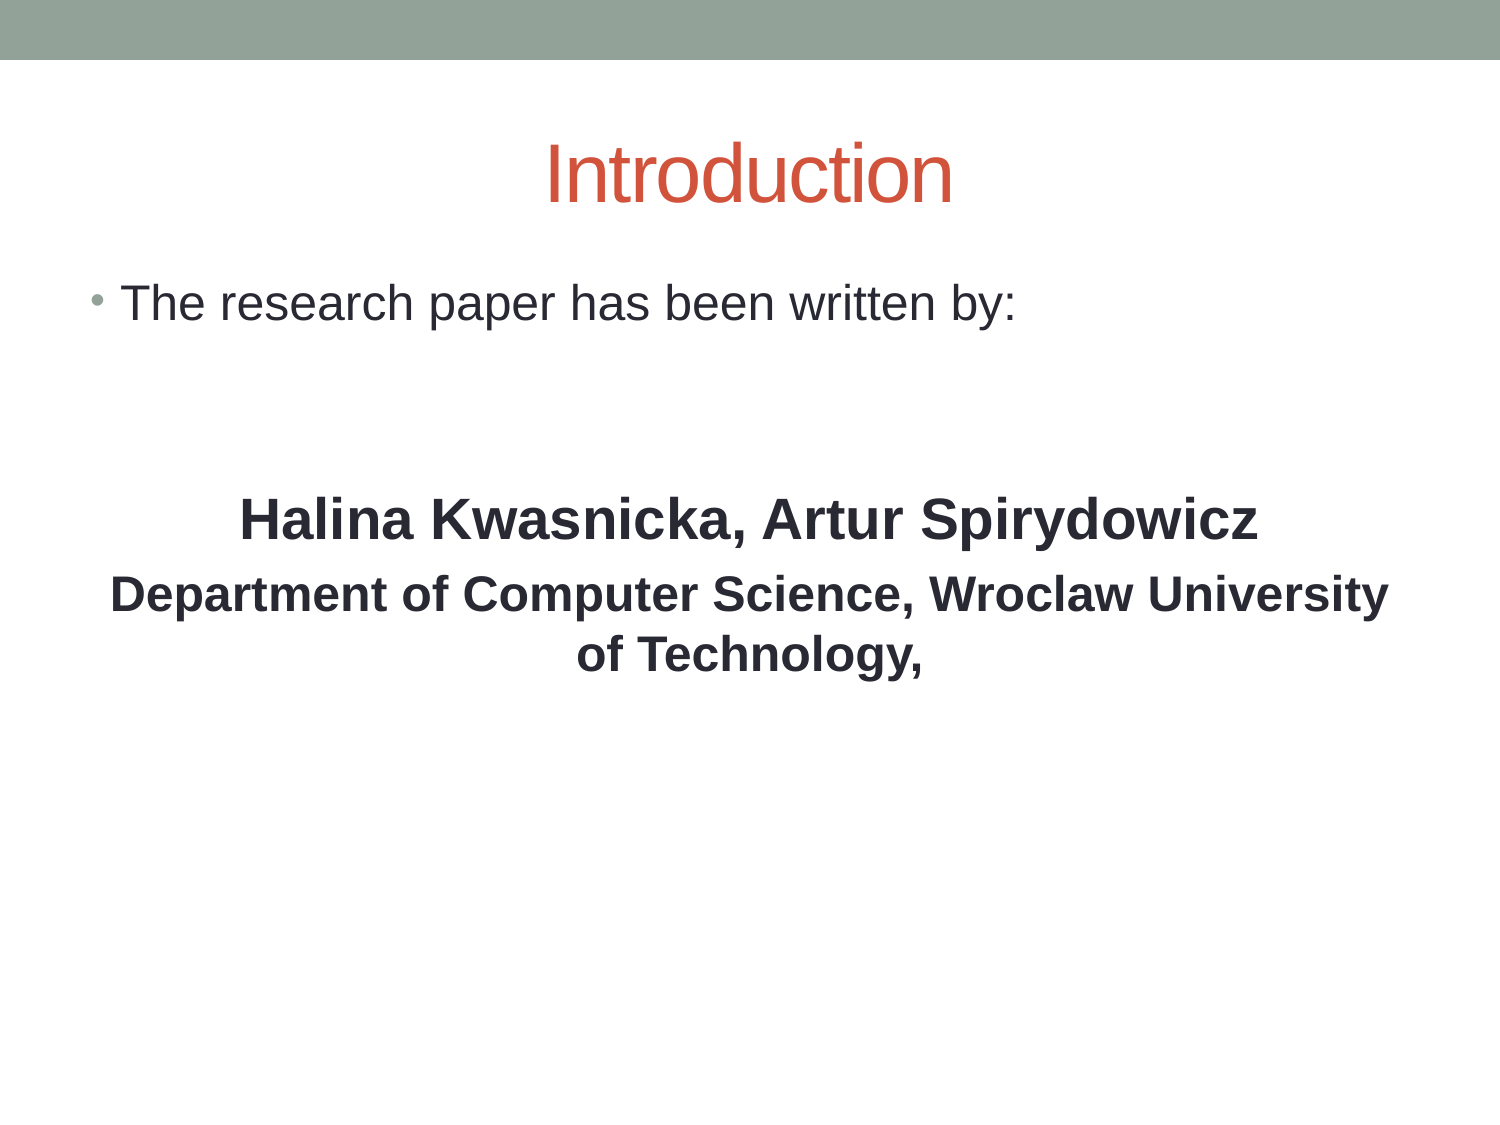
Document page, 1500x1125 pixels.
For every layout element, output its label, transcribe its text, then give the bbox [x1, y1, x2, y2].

list The research paper has been written by: Halina Kwasnicka, Artur Spirydowicz Department of Computer Science, Wroclaw University of Technology, [75, 262, 1425, 1063]
title Introduction [75, 87, 1425, 250]
